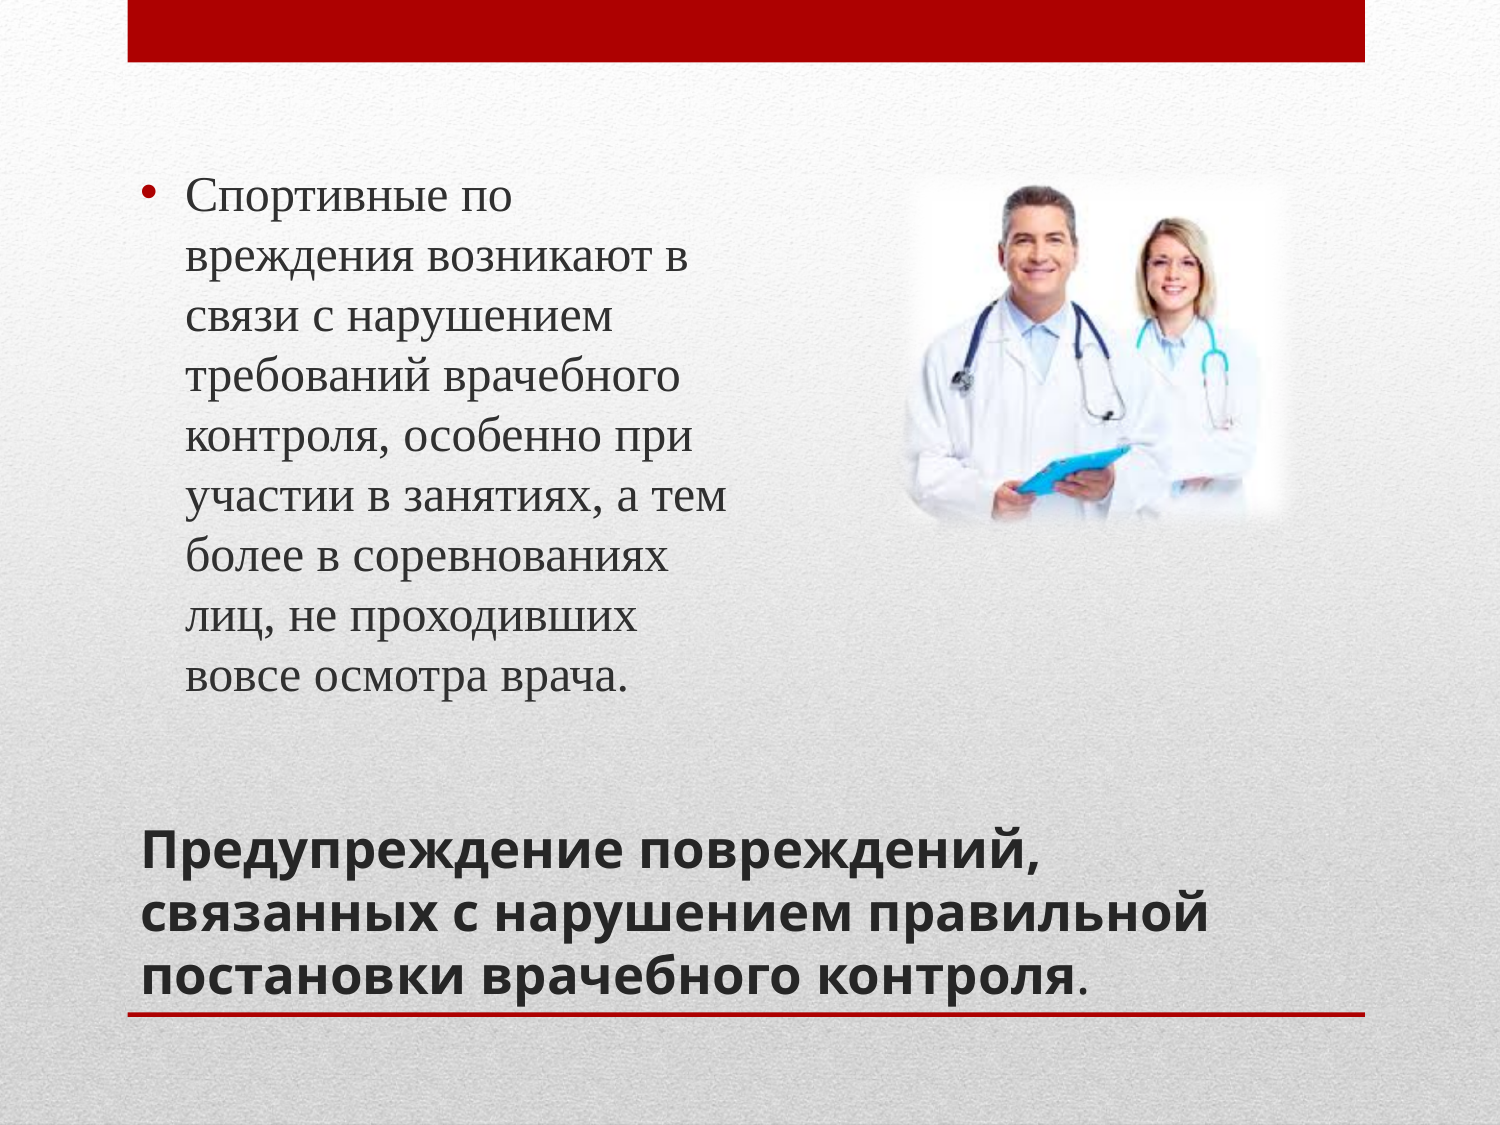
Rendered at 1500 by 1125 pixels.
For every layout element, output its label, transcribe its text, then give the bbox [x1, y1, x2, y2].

picture [890, 160, 1306, 537]
list Спортивные по­вреждения возникают в связи с нару­шением требований врачебного контро­ля, особенно при участии в занятиях, а тем более в соревнованиях лиц, не проходивших вовсе осмотра врача. [125, 112, 750, 750]
title Предупреждение повреждений, связан­ных с нарушением правильной постановки врачебного контроля. [125, 750, 1238, 1013]
